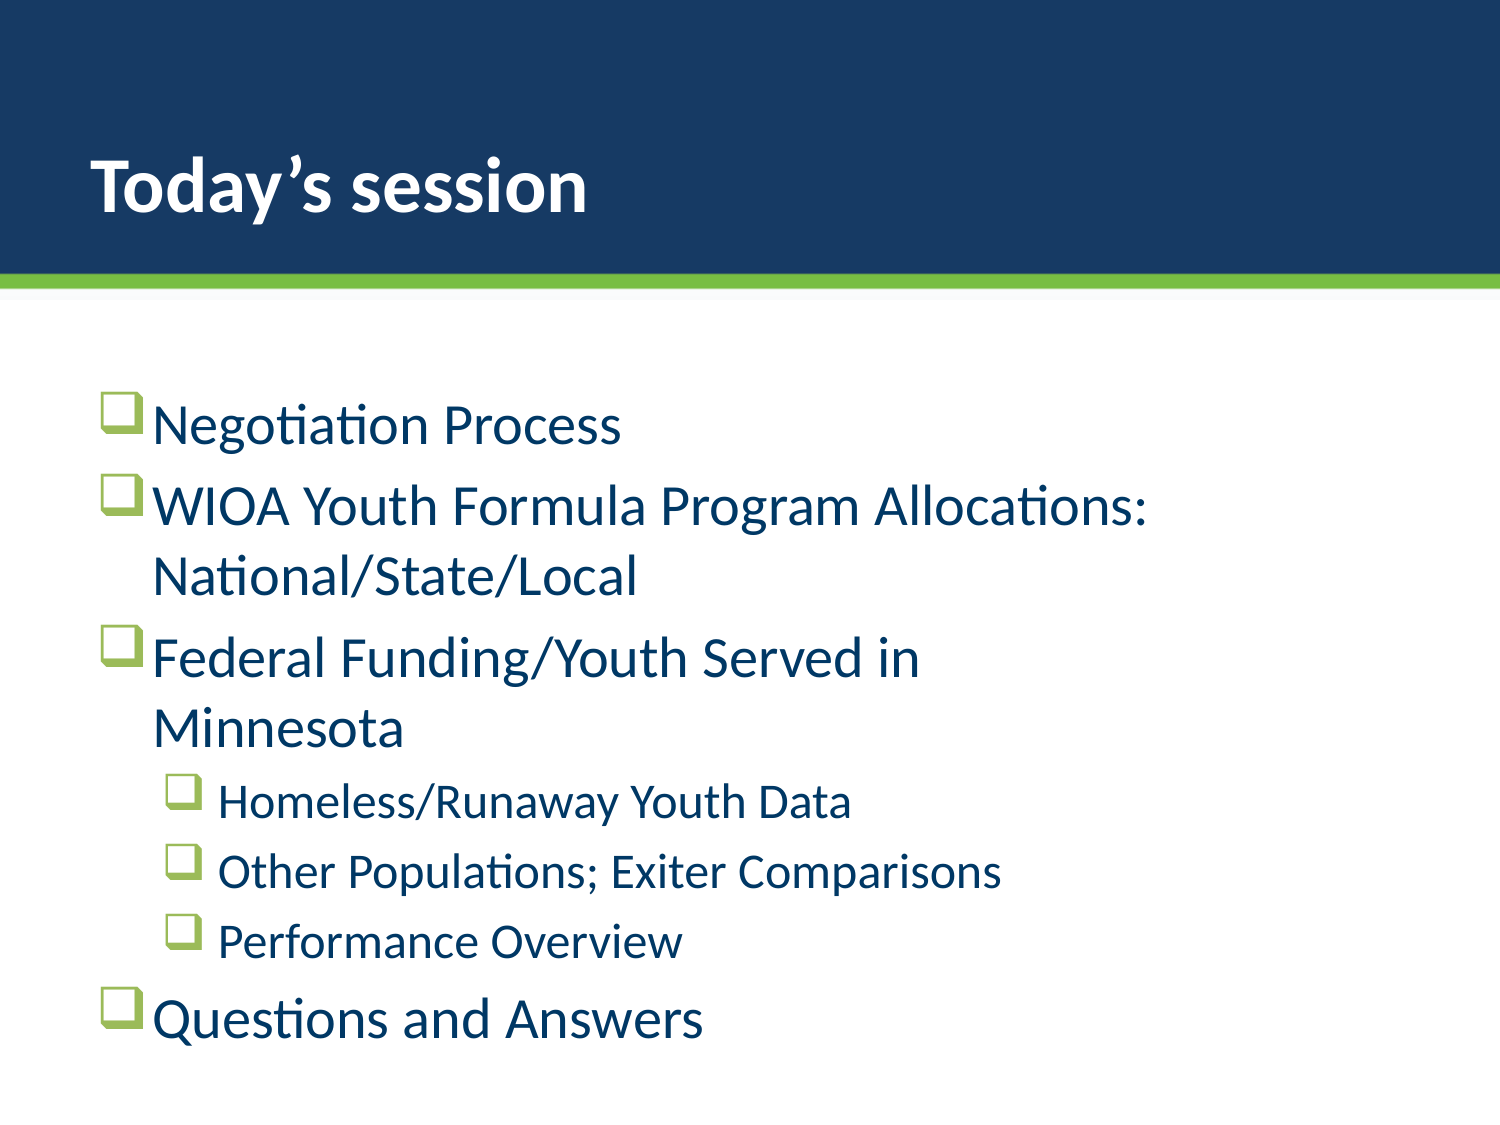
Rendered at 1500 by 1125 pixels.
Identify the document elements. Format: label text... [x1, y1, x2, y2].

list Negotiation Process WIOA Youth Formula Program Allocations: National/State/Local Federal Funding/Youth Served in Minnesota Homeless/Runaway Youth Data Other Populations; Exiter Comparisons Performance Overview Questions and Answers [81, 378, 1174, 1121]
title Today’s session [75, 99, 1425, 263]
picture [0, 0, 1500, 300]
